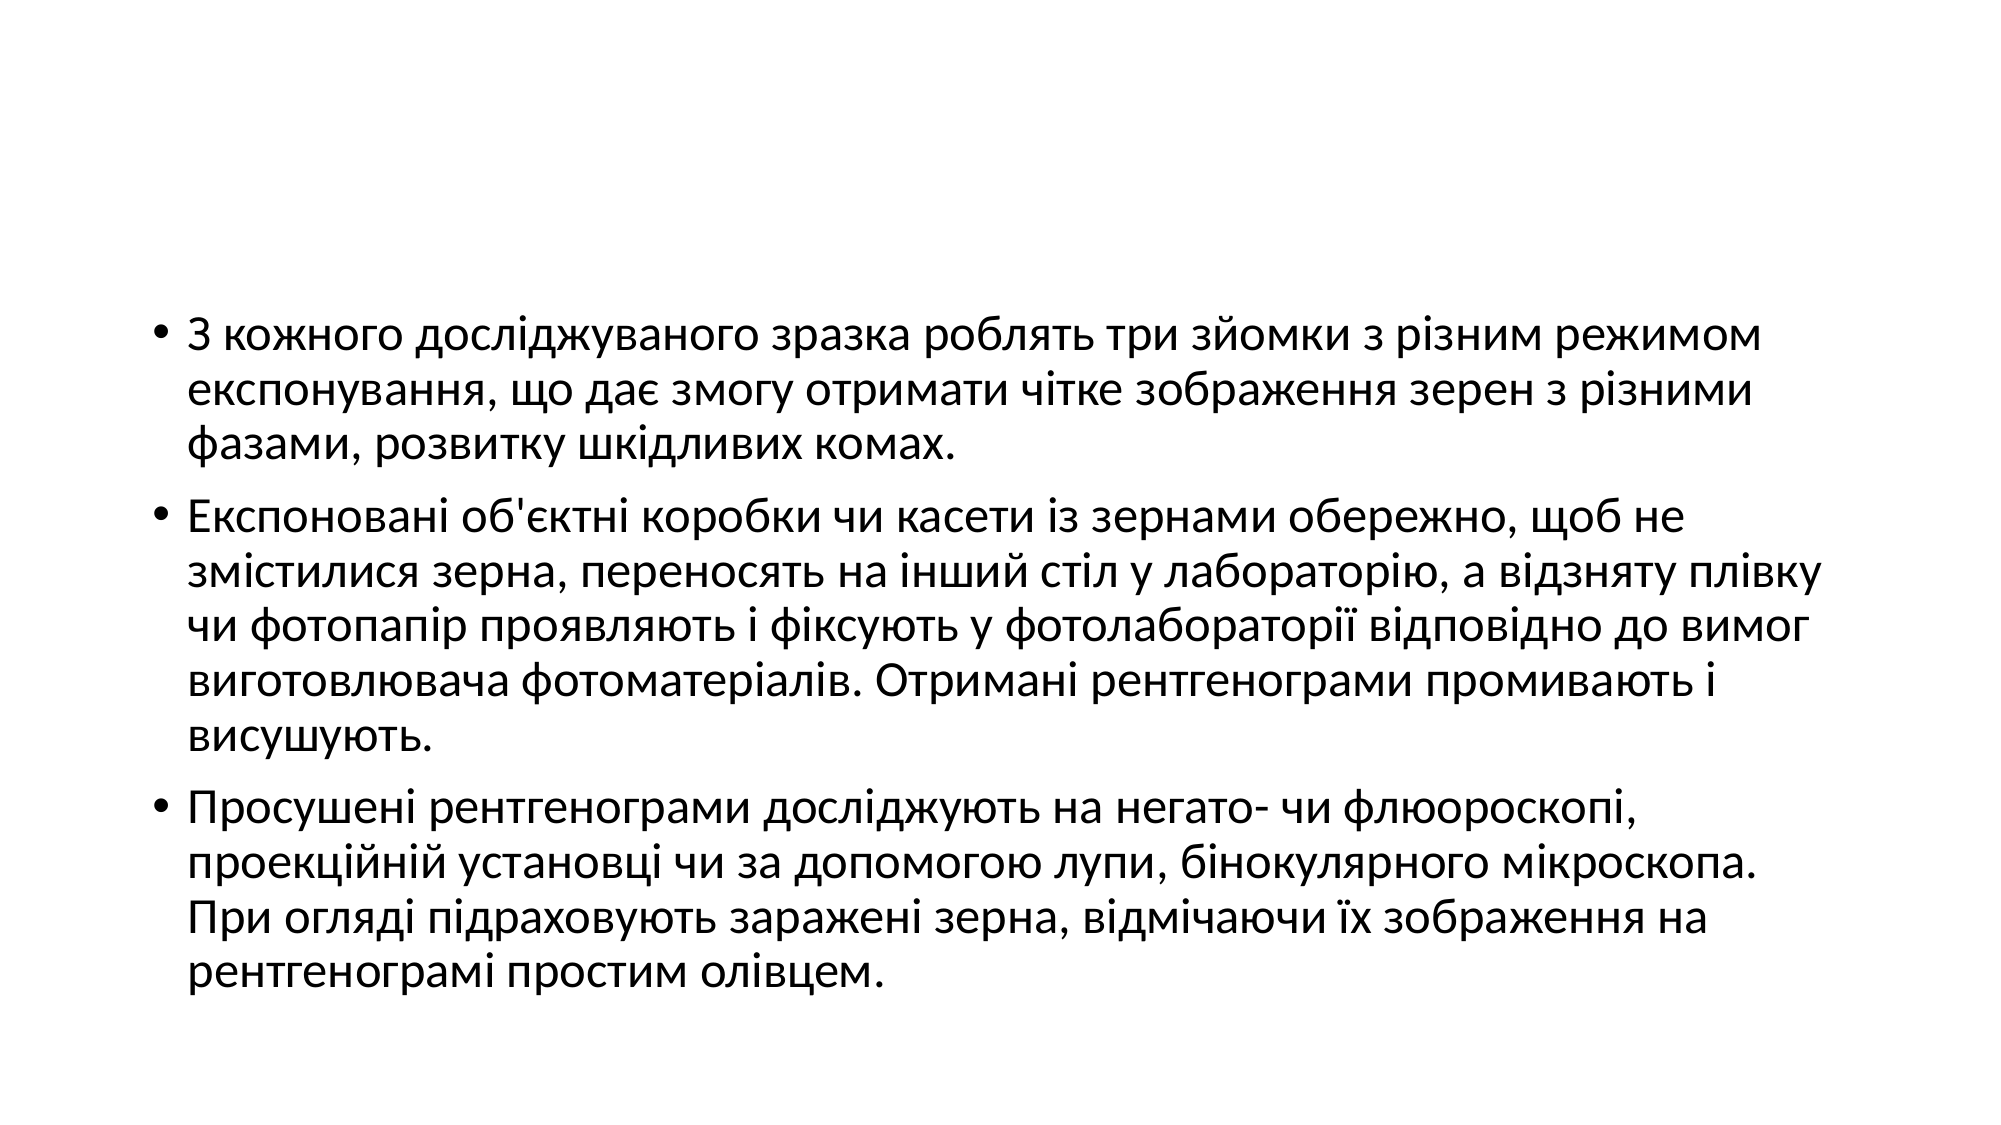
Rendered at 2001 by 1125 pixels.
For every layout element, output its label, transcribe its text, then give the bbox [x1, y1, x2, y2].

list З кожного досліджуваного зразка роблять три зйомки з різним режимом експонування, що дає змогу отримати чітке зображення зерен з різними фазами, розвитку шкідливих комах. Експоновані об'єктні коробки чи касети із зернами обережно, щоб не змістилися зерна, переносять на інший стіл у лабораторію, а відзняту плівку чи фотопапір проявляють і фіксують у фотолабораторії відповідно до вимог виготовлювача фотоматеріалів. Отримані рентгенограми промивають і висушують. Просушені рентгенограми досліджують на негато- чи флюороскопі, проекційній установці чи за допомогою лупи, бінокулярного мікроскопа. При огляді підраховують заражені зерна, відмічаючи їх зображення на рентгенограмі простим олівцем. [137, 299, 1863, 1014]
